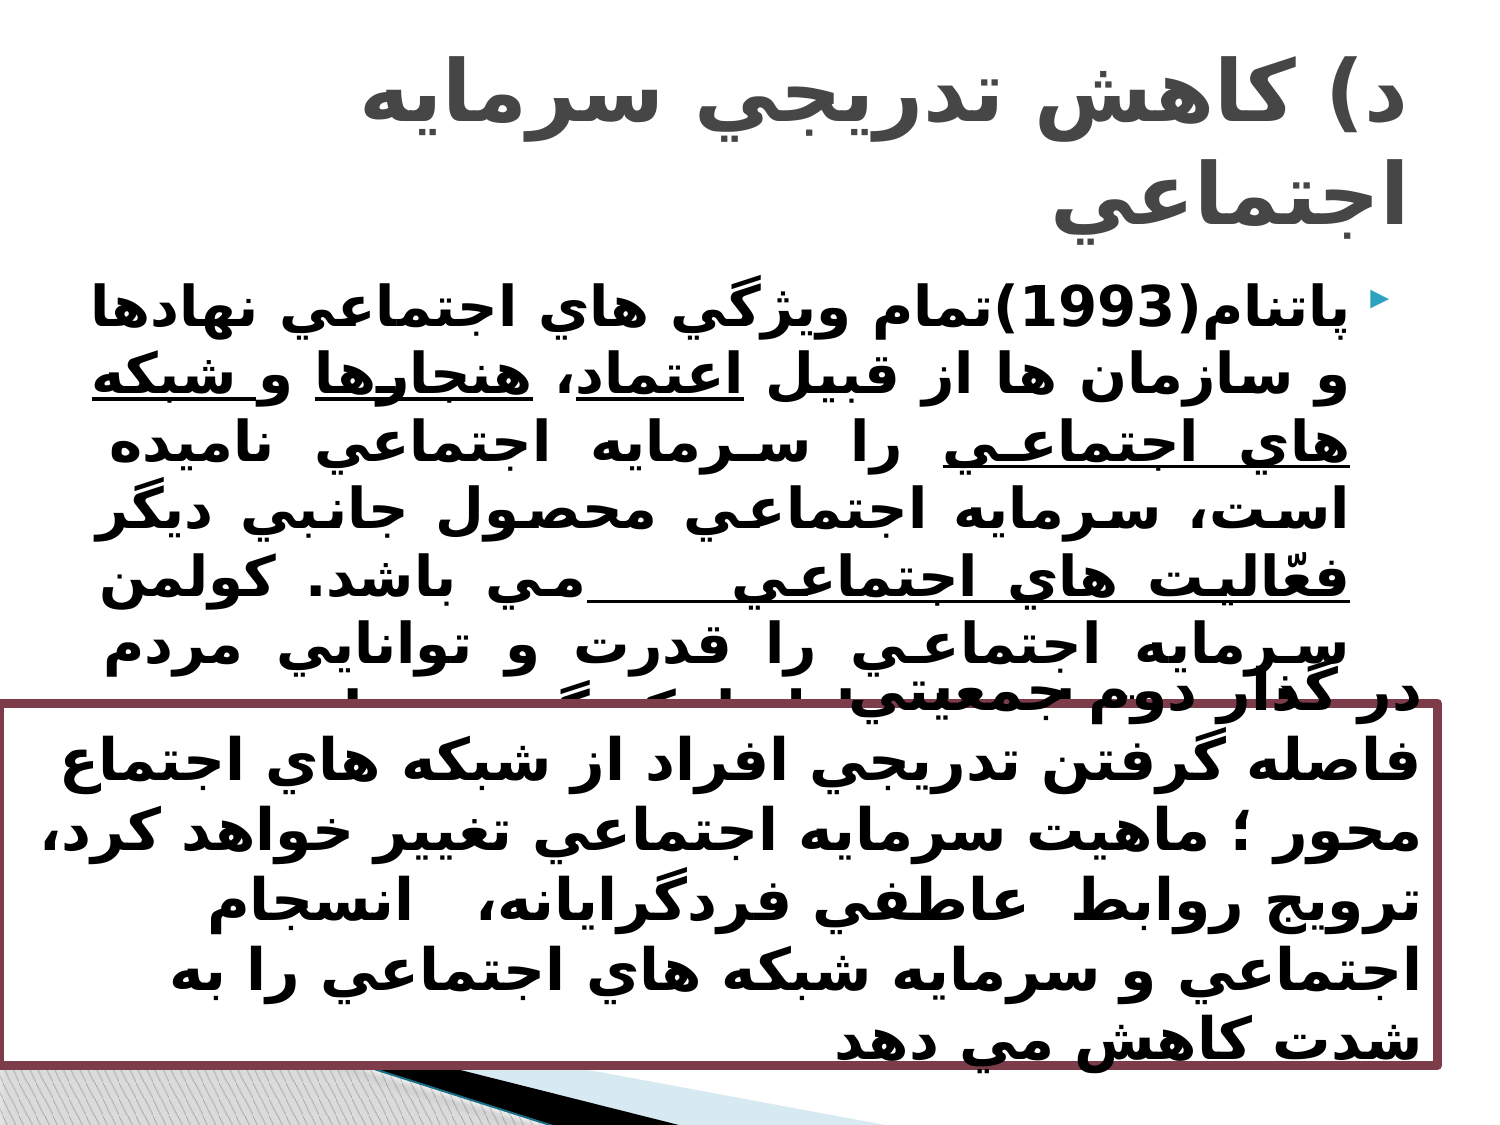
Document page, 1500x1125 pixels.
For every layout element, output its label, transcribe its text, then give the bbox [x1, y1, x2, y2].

text_box در گذار دوم جمعيتي فاصله گرفتن تدريجي افراد از شبكه هاي اجتماع محور ؛ ماهيت سرمايه اجتماعي تغيير خواهد کرد، ترويج روابط عاطفي فردگرايانه، انسجام اجتماعي و سرمايه شبكه هاي اجتماعي را به شدت كاهش مي دهد [0, 699, 1442, 1070]
list پاتنام(1993)تمام ويژگي هاي اجتماعي نهادها و سازمان ها از قبيل اعتماد، هنجارها و شبكه هاي اجتماعي را سرمايه اجتماعي ناميده است، سرمايه اجتماعي محصول جانبي ديگر فعّاليت هاي اجتماعي مي باشد. كولمن سرمايه اجتماعي را قدرت و توانايي مردم براي برقراري ارتباط با يكديگر مي داند [75, 262, 1425, 699]
title د) كاهش تدريجي سرمايه اجتماعي [75, 45, 1425, 233]
